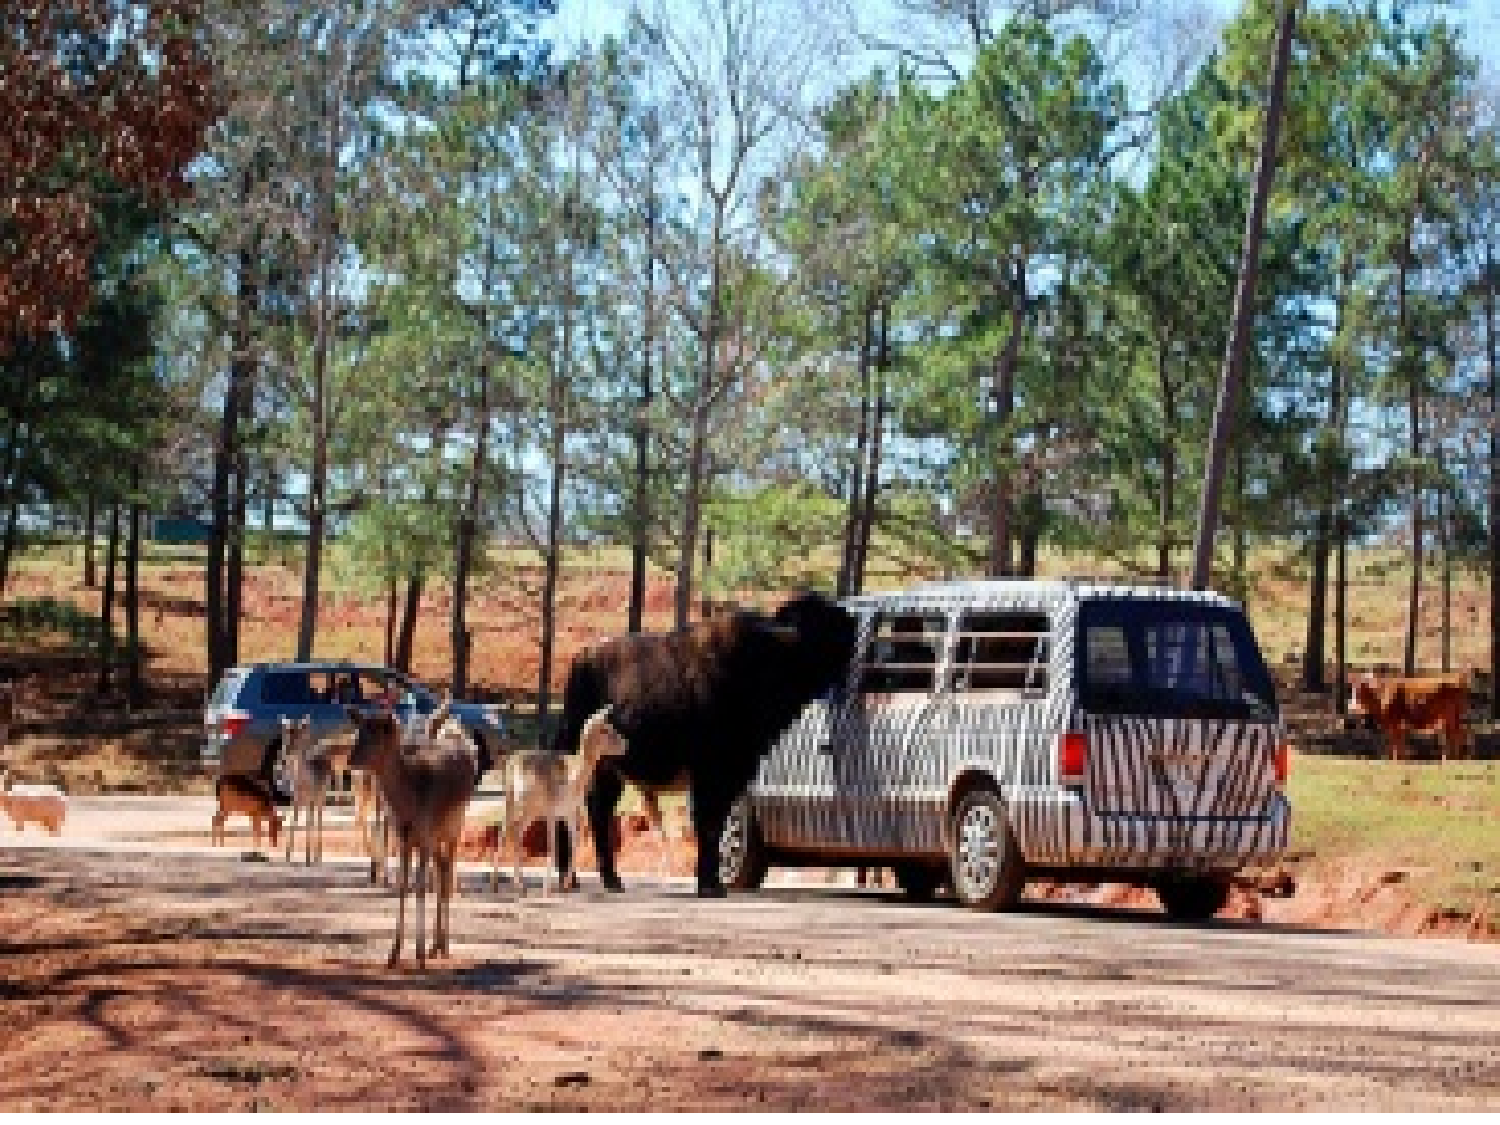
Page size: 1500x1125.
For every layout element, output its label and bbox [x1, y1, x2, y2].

list [0, 0, 1500, 1113]
